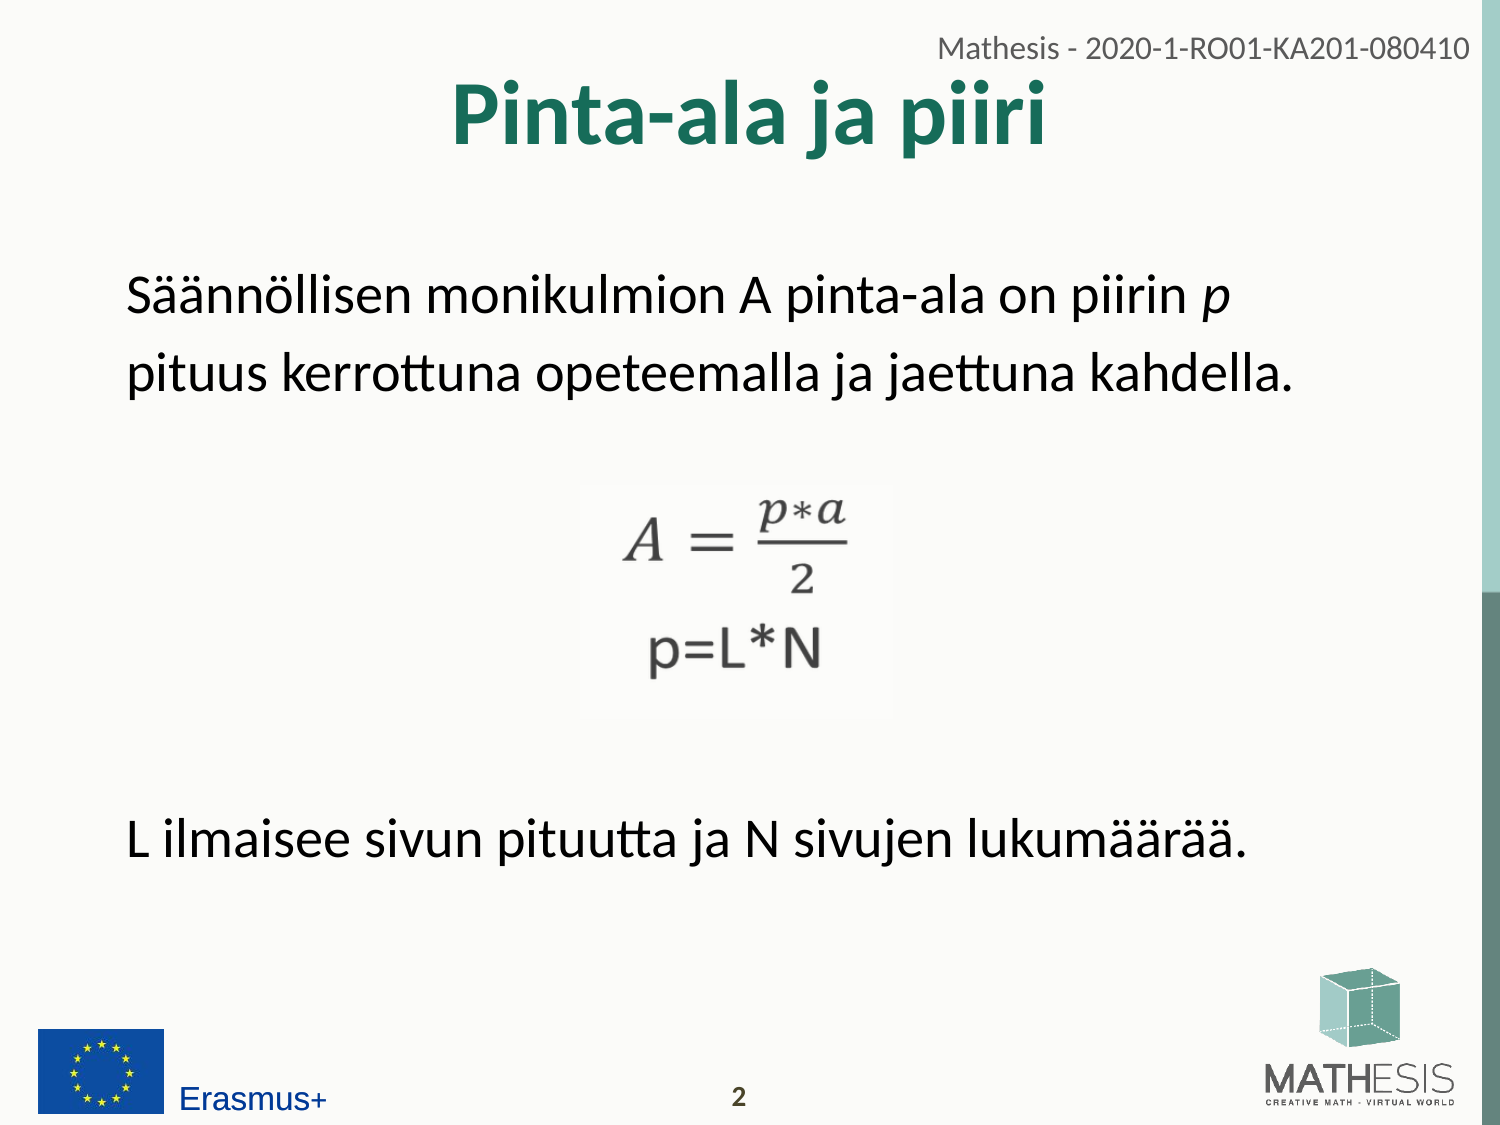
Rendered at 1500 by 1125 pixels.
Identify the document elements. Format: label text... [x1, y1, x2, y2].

picture [579, 484, 894, 720]
title Pinta-ala ja piiri [75, 45, 1425, 233]
text_box Säännöllisen monikulmion A pinta-ala on piirin p pituus kerrottuna opeteemalla ja jaettuna kahdella. L ilmaisee sivun pituutta ja N sivujen lukumäärää. [111, 232, 1362, 884]
picture [38, 1029, 164, 1114]
